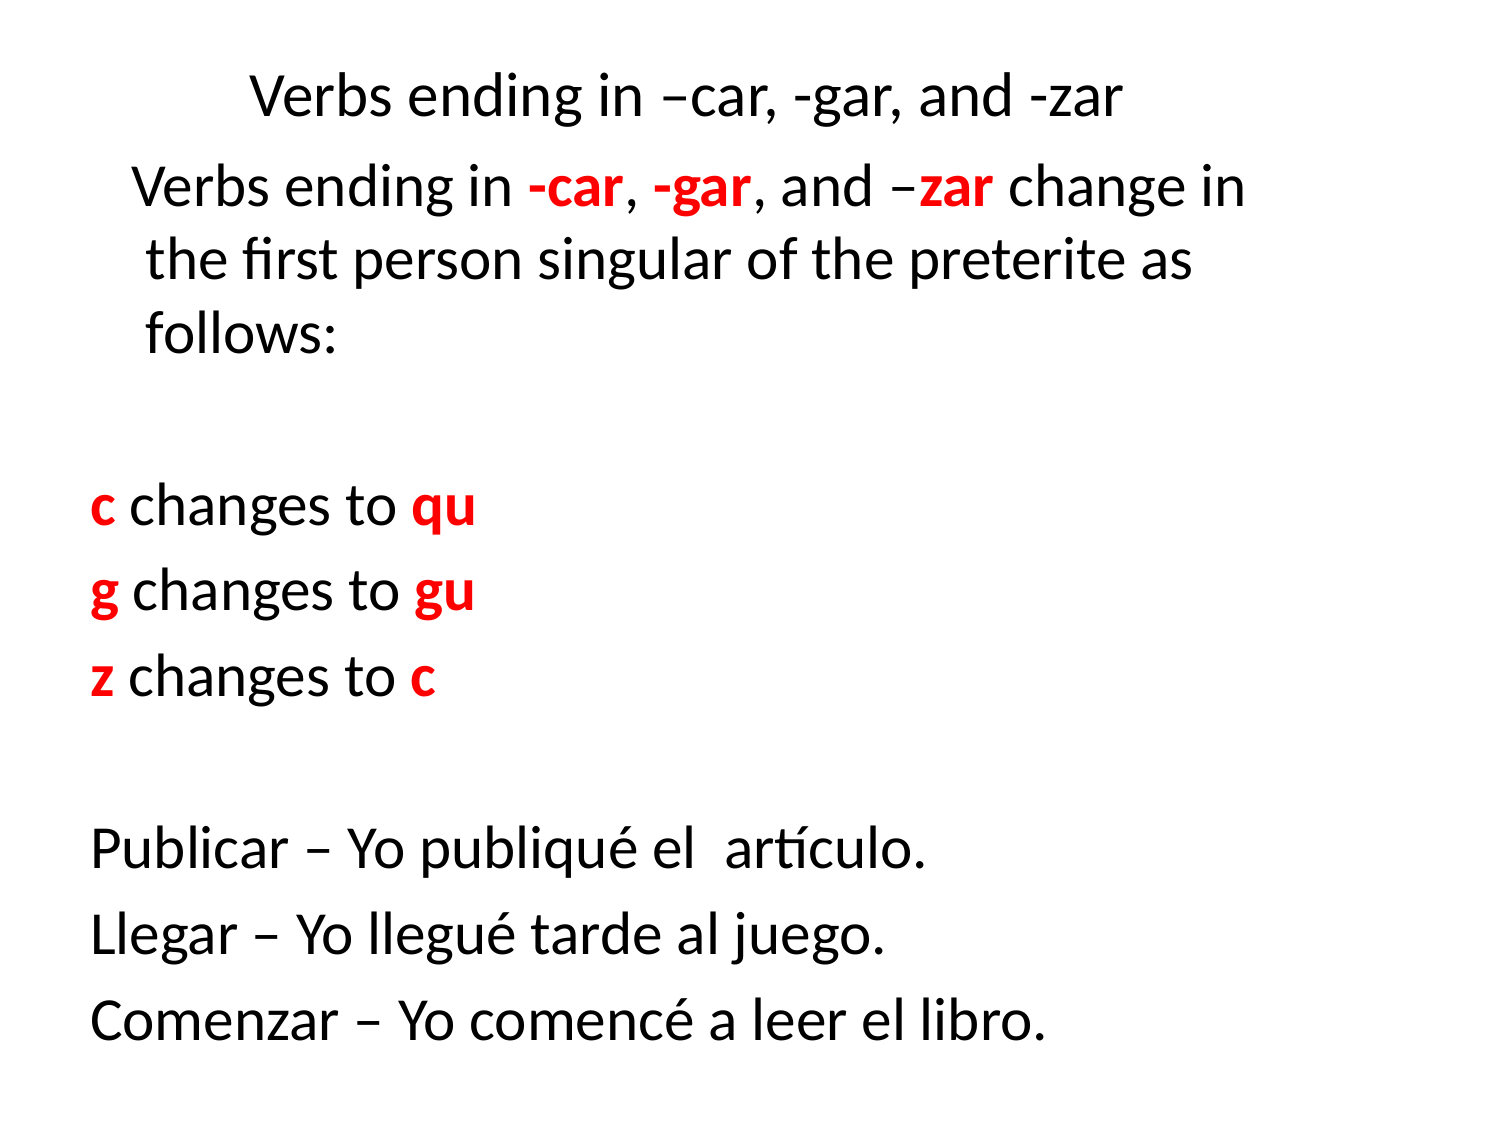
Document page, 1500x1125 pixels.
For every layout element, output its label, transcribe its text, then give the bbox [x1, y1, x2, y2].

list Verbs ending in -car, -gar, and –zar change in the first person singular of the preterite as follows: c changes to qu g changes to gu z changes to c Publicar – Yo publiqué el artículo. Llegar – Yo llegué tarde al juego. Comenzar – Yo comencé a leer el libro. [75, 137, 1300, 1062]
title Verbs ending in –car, -gar, and -zar [75, 45, 1300, 137]
